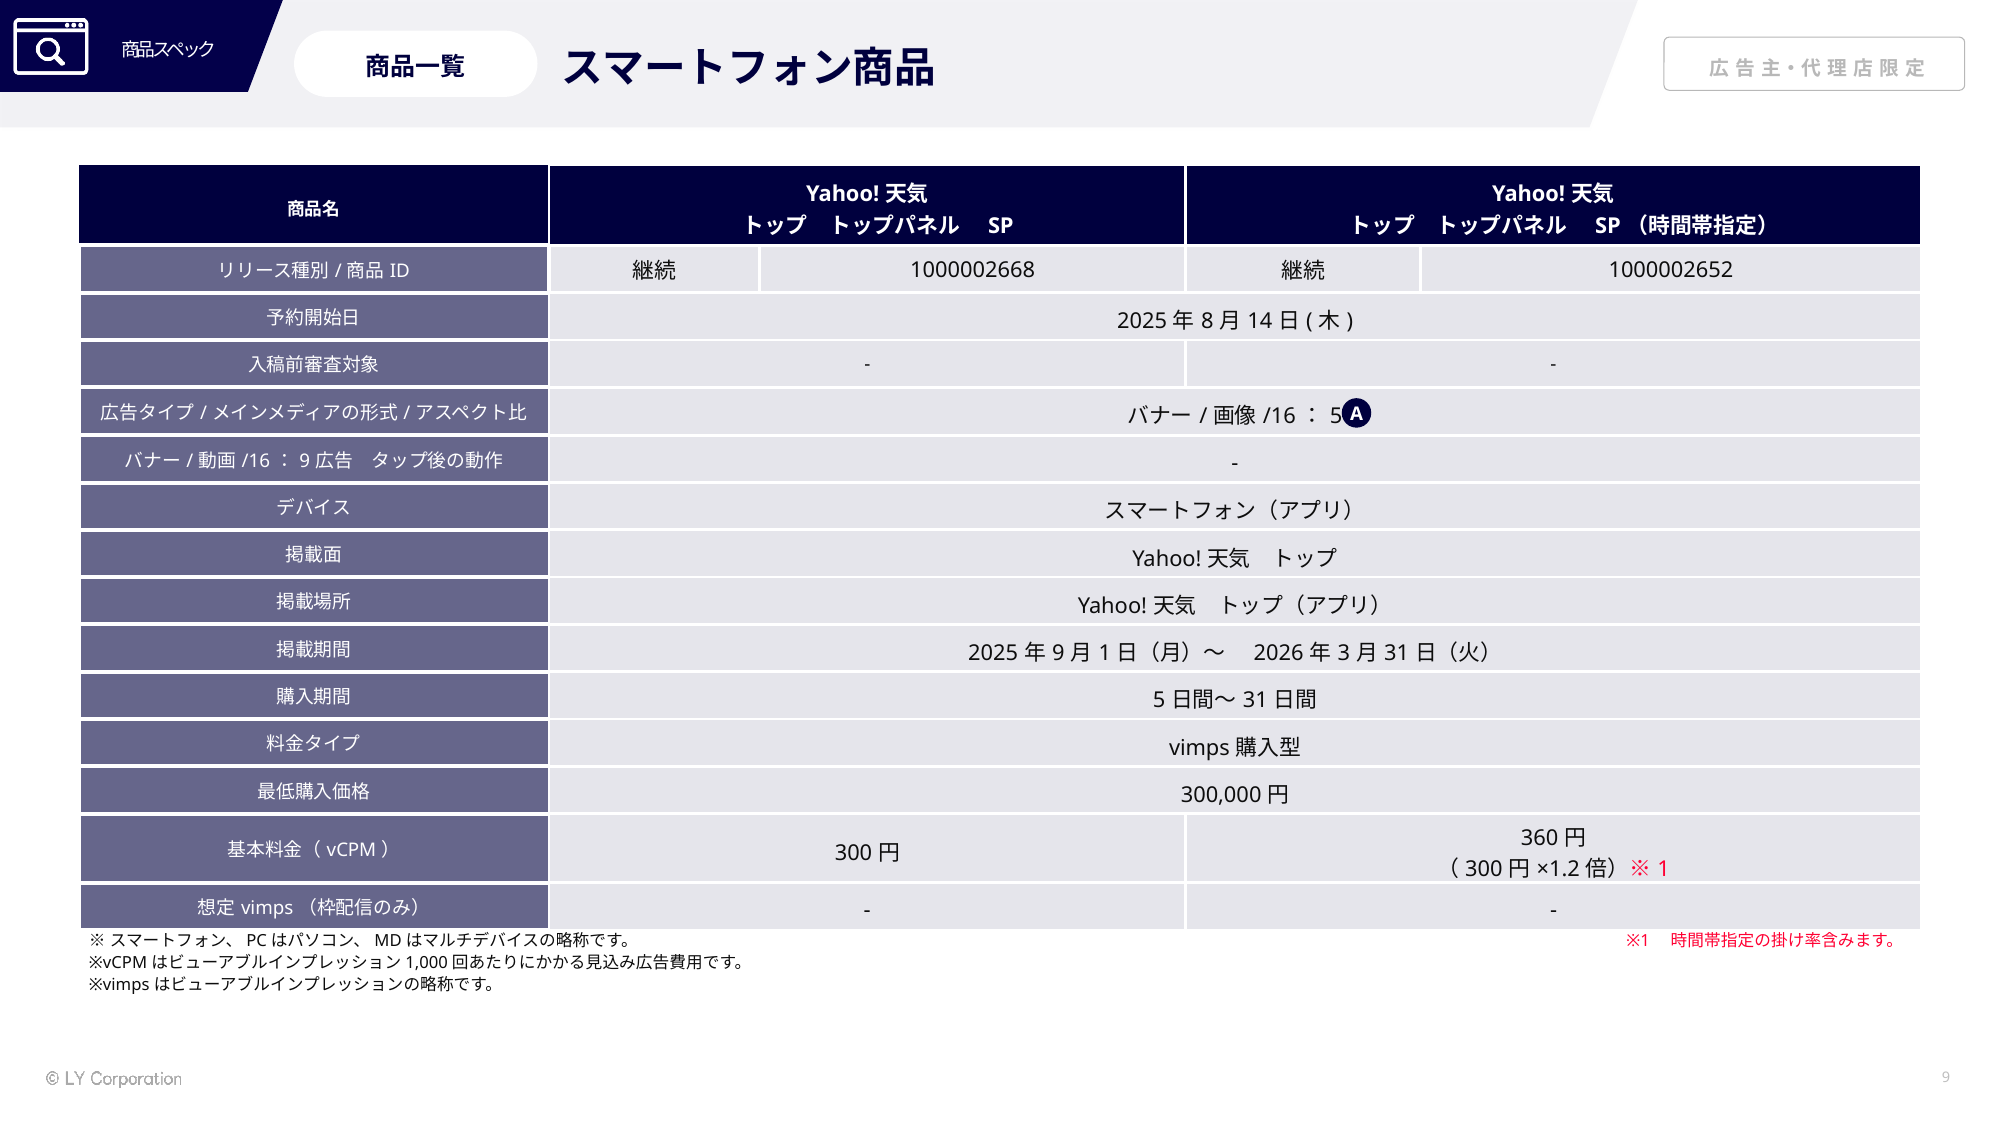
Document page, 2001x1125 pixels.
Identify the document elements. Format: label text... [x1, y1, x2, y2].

table_cell 想定vimps（枠配信のみ） [81, 885, 548, 928]
table_cell 1000002668 [761, 247, 1184, 291]
table_cell - [1187, 341, 1920, 386]
table_cell リリース種別/商品ID [81, 247, 547, 291]
table_cell - [550, 884, 1184, 929]
table_header Yahoo!天気 トップ トップパネル SP [550, 166, 1184, 244]
table_cell バナー/動画/16：9広告 タップ後の動作 [81, 437, 548, 481]
table_cell 300,000円 [550, 768, 1920, 812]
table_cell 360円 （300円×1.2倍）※1 [1187, 815, 1920, 881]
table_cell 2025年8月14日(木) [550, 294, 1920, 339]
table_header 商品名 [79, 165, 548, 243]
table_cell ‐ [550, 437, 1920, 481]
text_box A [1341, 398, 1372, 428]
list 商品スペック [97, 13, 240, 81]
table_cell 購入期間 [81, 674, 548, 717]
table_cell 継続 [1187, 247, 1419, 291]
table_cell バナー/画像/16：5 [550, 389, 1920, 434]
table_cell 継続 [551, 247, 758, 291]
text_box ※1 時間帯指定の掛け率含みます。 [1626, 928, 1904, 951]
table_cell スマートフォン（アプリ） [550, 484, 1920, 528]
table_cell 1000002652 [1422, 247, 1920, 291]
table_cell 料金タイプ [81, 721, 548, 764]
list スマートフォン商品 [561, 41, 1592, 97]
text_box ※スマートフォン、PCはパソコン、MDはマルチデバイスの略称です。 ※vCPMはビューアブルインプレッション1,000回あたりにかかる見込み広告費用です。 ※vimpsはビューアブルインプレッションの略称です。 [88, 928, 756, 1016]
table_cell 最低購入価格 [81, 768, 548, 812]
picture [46, 1071, 181, 1088]
table_cell 5日間～31日間 [550, 673, 1920, 718]
picture [9, 5, 92, 87]
text_box 商品一覧 [293, 29, 539, 98]
table_cell 2025年9月1日（月）～ 2026年3月31日（火） [550, 626, 1920, 670]
table_cell - [550, 341, 1184, 386]
table_cell 掲載場所 [81, 579, 548, 622]
table_cell 掲載面 [81, 532, 548, 575]
table_cell - [1187, 884, 1920, 929]
table_cell 入稿前審査対象 [81, 342, 548, 385]
table_cell Yahoo!天気 トップ（アプリ） [550, 578, 1920, 623]
table_header Yahoo!天気 トップ トップパネル SP（時間帯指定） [1187, 166, 1920, 244]
table_cell 予約開始日 [81, 295, 548, 338]
table_cell Yahoo!天気 トップ [550, 531, 1920, 576]
table_cell 広告タイプ/メインメディアの形式/アスペクト比 [81, 389, 548, 433]
table_cell 基本料金（vCPM） [81, 816, 548, 881]
table_cell vimps購入型 [550, 720, 1920, 765]
table_cell デバイス [81, 485, 548, 528]
table_cell 掲載期間 [81, 626, 548, 670]
table_cell 300円 [550, 815, 1184, 881]
